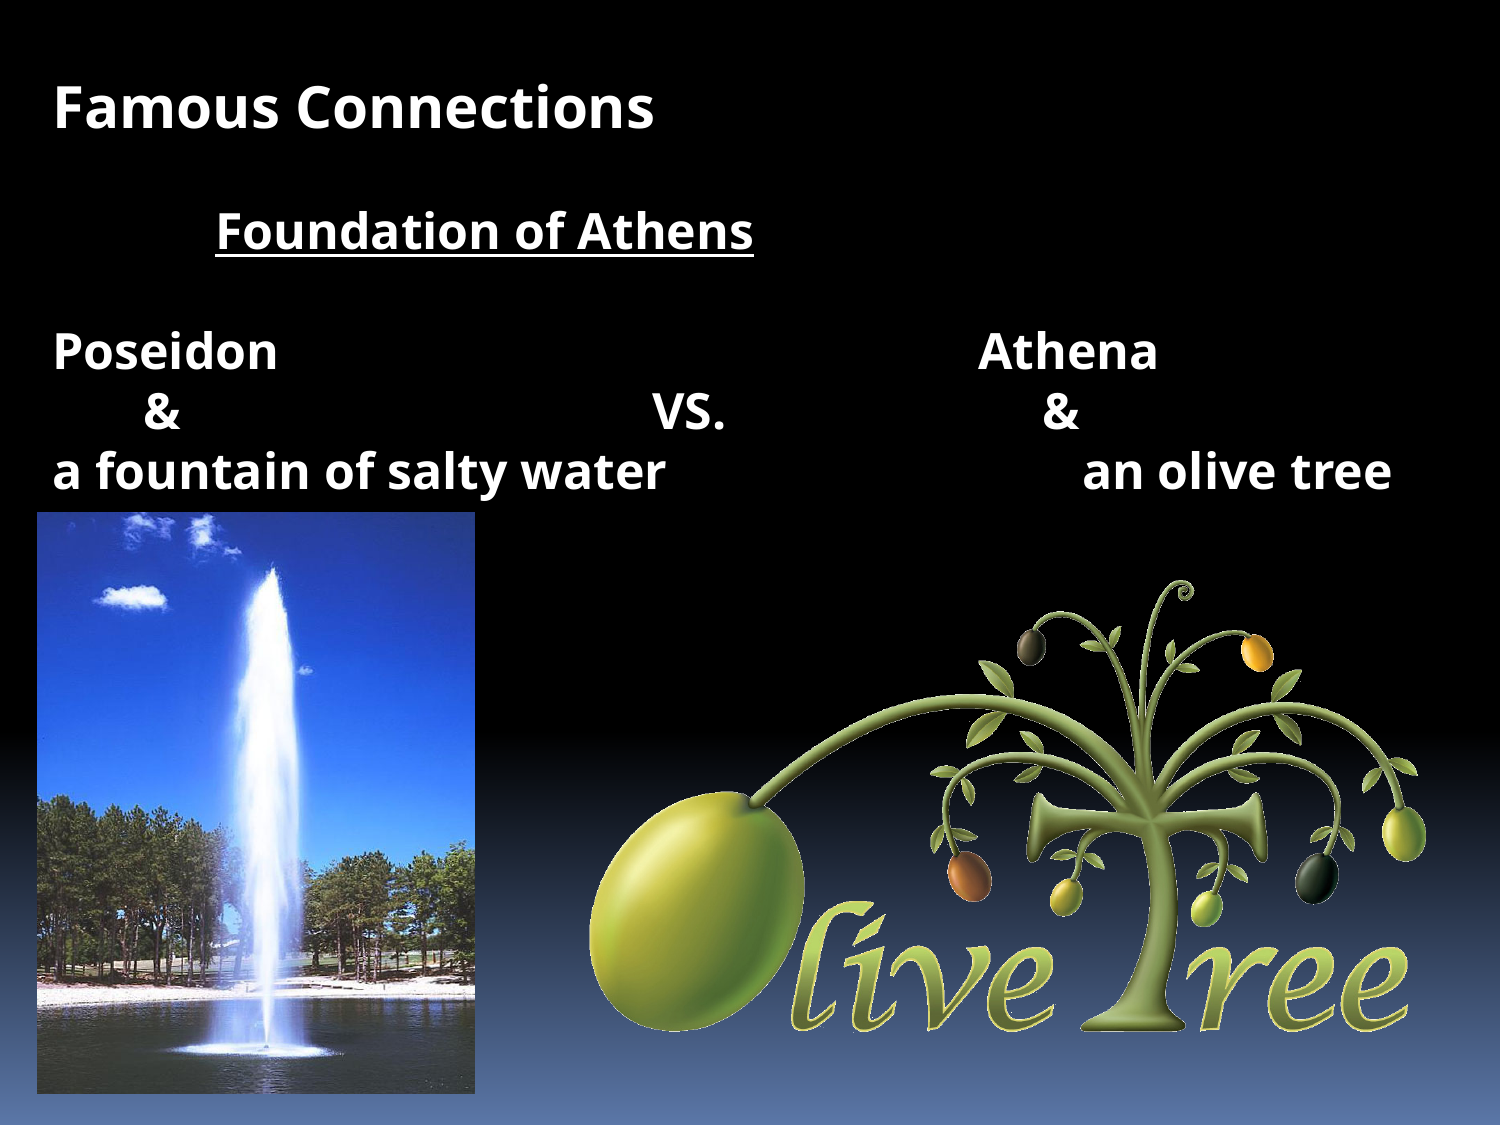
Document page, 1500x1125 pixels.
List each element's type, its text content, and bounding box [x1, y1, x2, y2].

text_box Famous Connections Foundation of Athens Poseidon Athena & VS. & a fountain of salty water an olive tree [37, 62, 1438, 568]
picture [36, 512, 476, 1095]
picture [561, 536, 1453, 1095]
